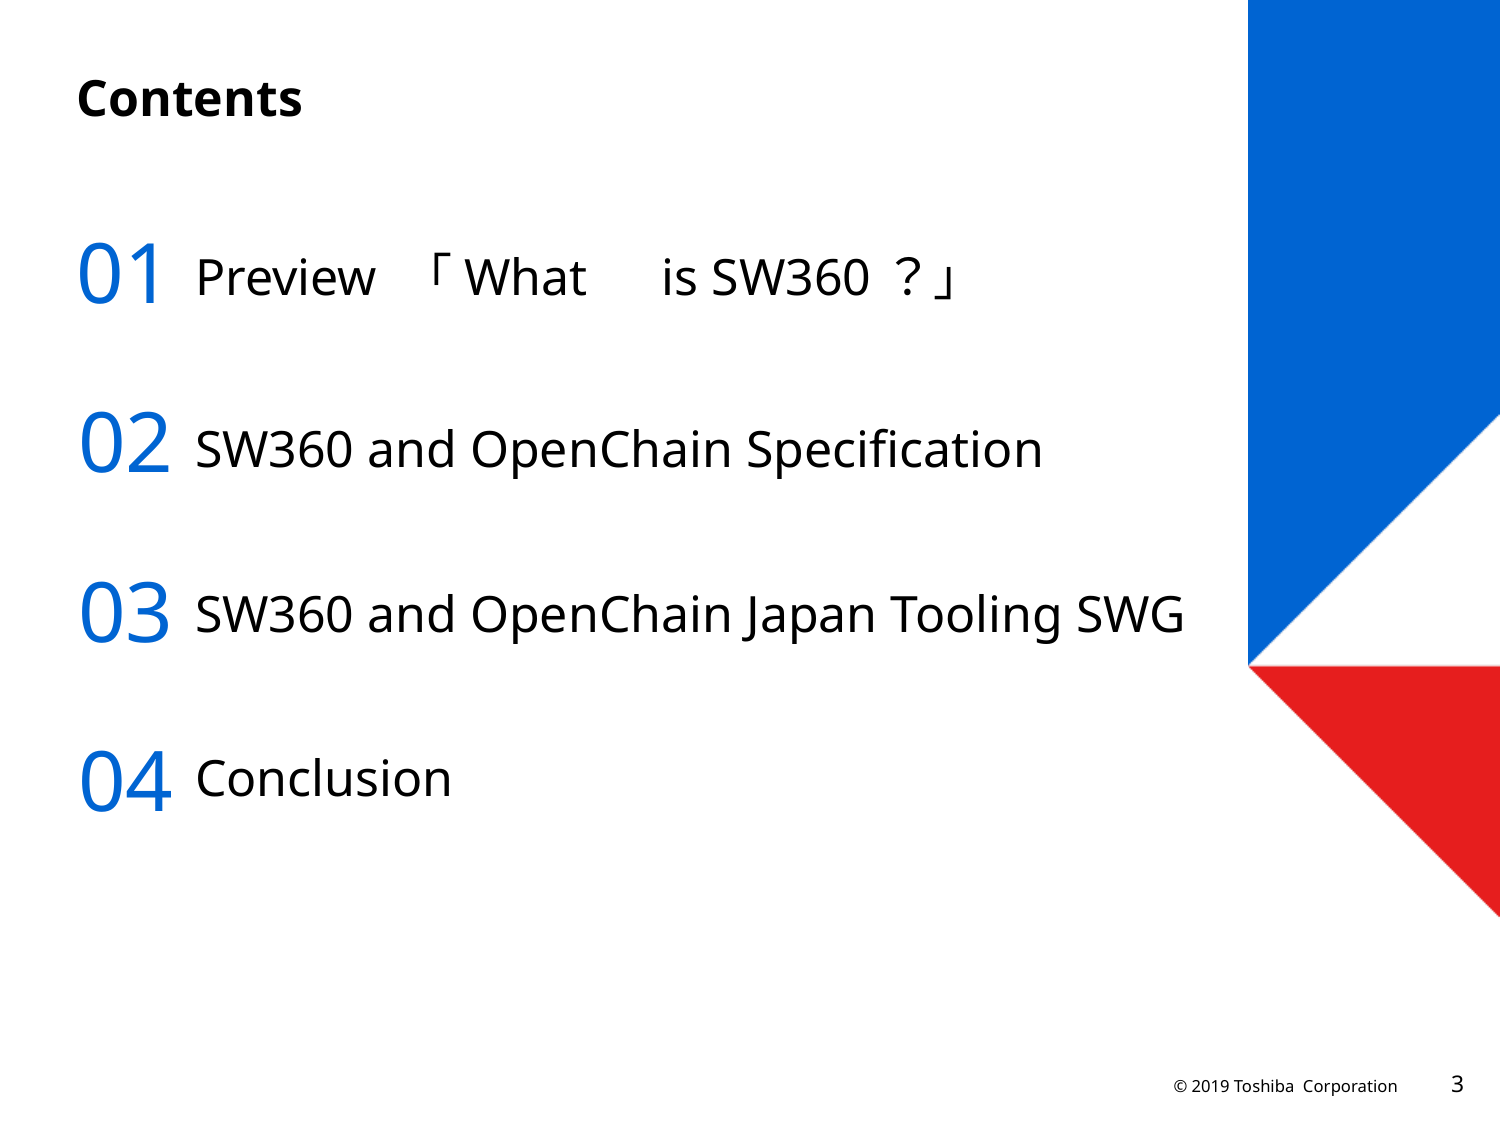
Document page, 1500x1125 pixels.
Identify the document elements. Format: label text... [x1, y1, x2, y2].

list Preview 「What is SW360？」 [194, 223, 1265, 327]
list Conclusion [194, 721, 1185, 831]
list 01 [76, 209, 194, 331]
picture [1248, 0, 1500, 1125]
list 02 [76, 379, 194, 501]
list 03 [76, 548, 194, 670]
list SW360 and OpenChain Japan Tooling SWG [194, 558, 1284, 668]
title Contents [76, 66, 1208, 132]
list SW360 and OpenChain Specification [193, 393, 1265, 503]
list 04 [76, 718, 194, 840]
